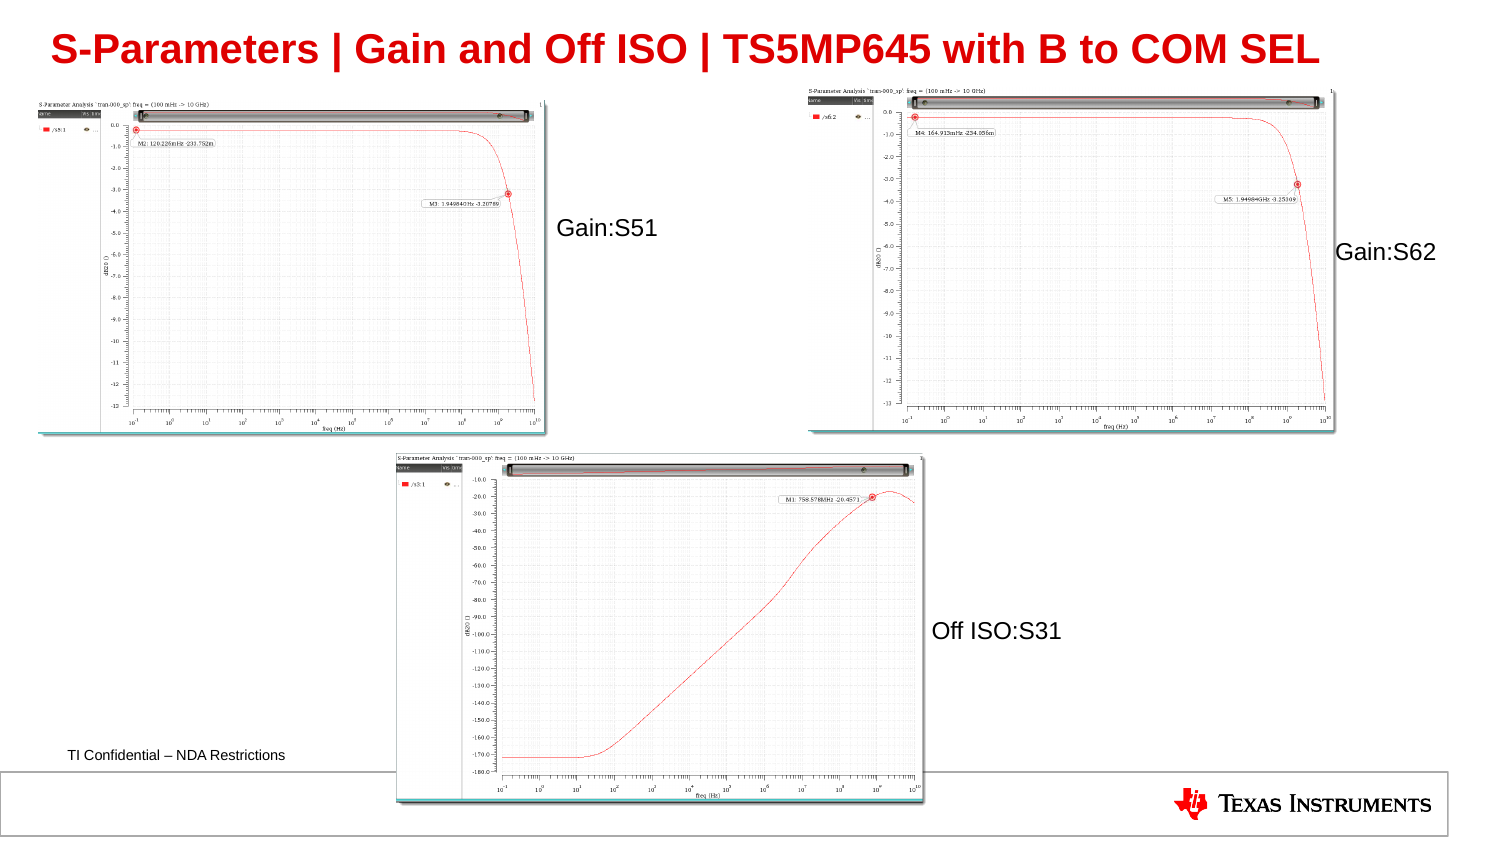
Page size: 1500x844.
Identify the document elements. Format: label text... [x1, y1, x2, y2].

picture [1174, 788, 1431, 820]
text_box Gain:S51 [557, 205, 721, 250]
picture [37, 100, 551, 440]
title S-Parameters | Gain and Off ISO | TS5MP645 with B to COM SEL [37, 0, 1472, 102]
picture [395, 452, 930, 809]
text_box Off ISO:S31 [934, 608, 1109, 654]
picture [808, 87, 1340, 439]
text_box Gain:S62 [1344, 228, 1499, 274]
